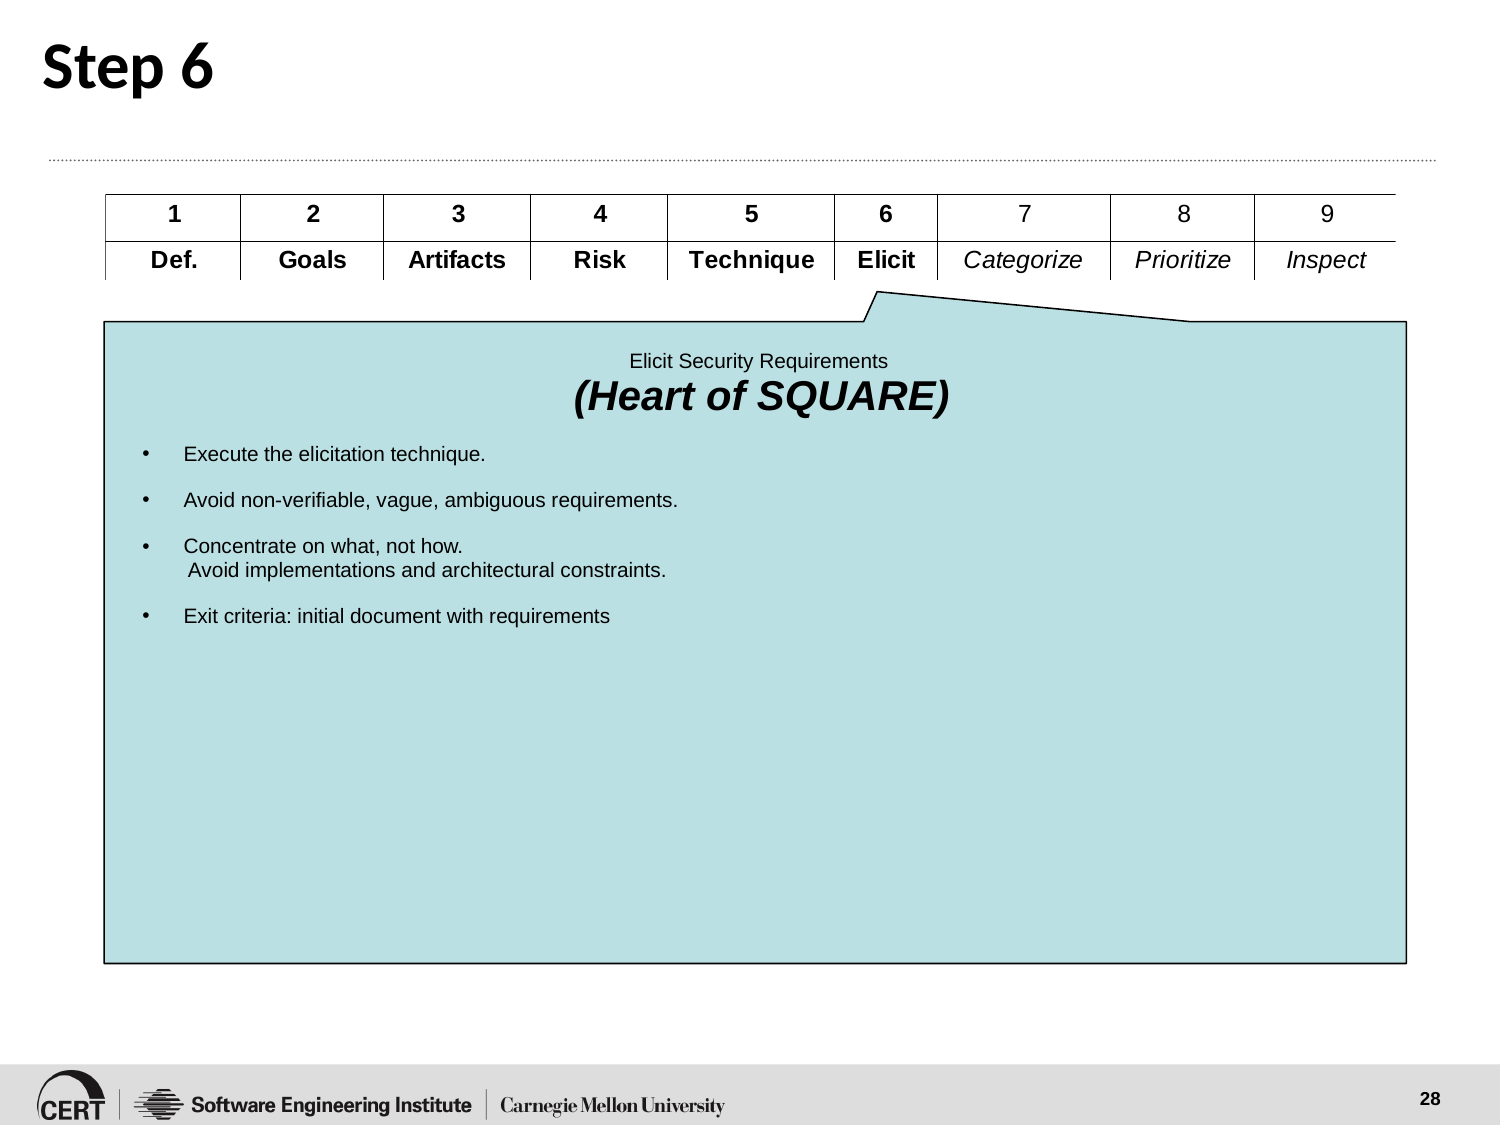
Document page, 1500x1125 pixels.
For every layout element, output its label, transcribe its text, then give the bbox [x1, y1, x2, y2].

title Step 6 [42, 37, 1434, 155]
text_box [104, 321, 1407, 964]
text_box Elicit Security Requirements (Heart of SQUARE) Execute the elicitation technique. Avoid non-verifiable, vague, ambiguous requirements. Concentrate on what, not how. Avoid implementations and architectural constraints. Exit criteria: initial document with requirements [127, 342, 1397, 962]
picture [37, 1069, 725, 1122]
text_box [105, 194, 1399, 313]
